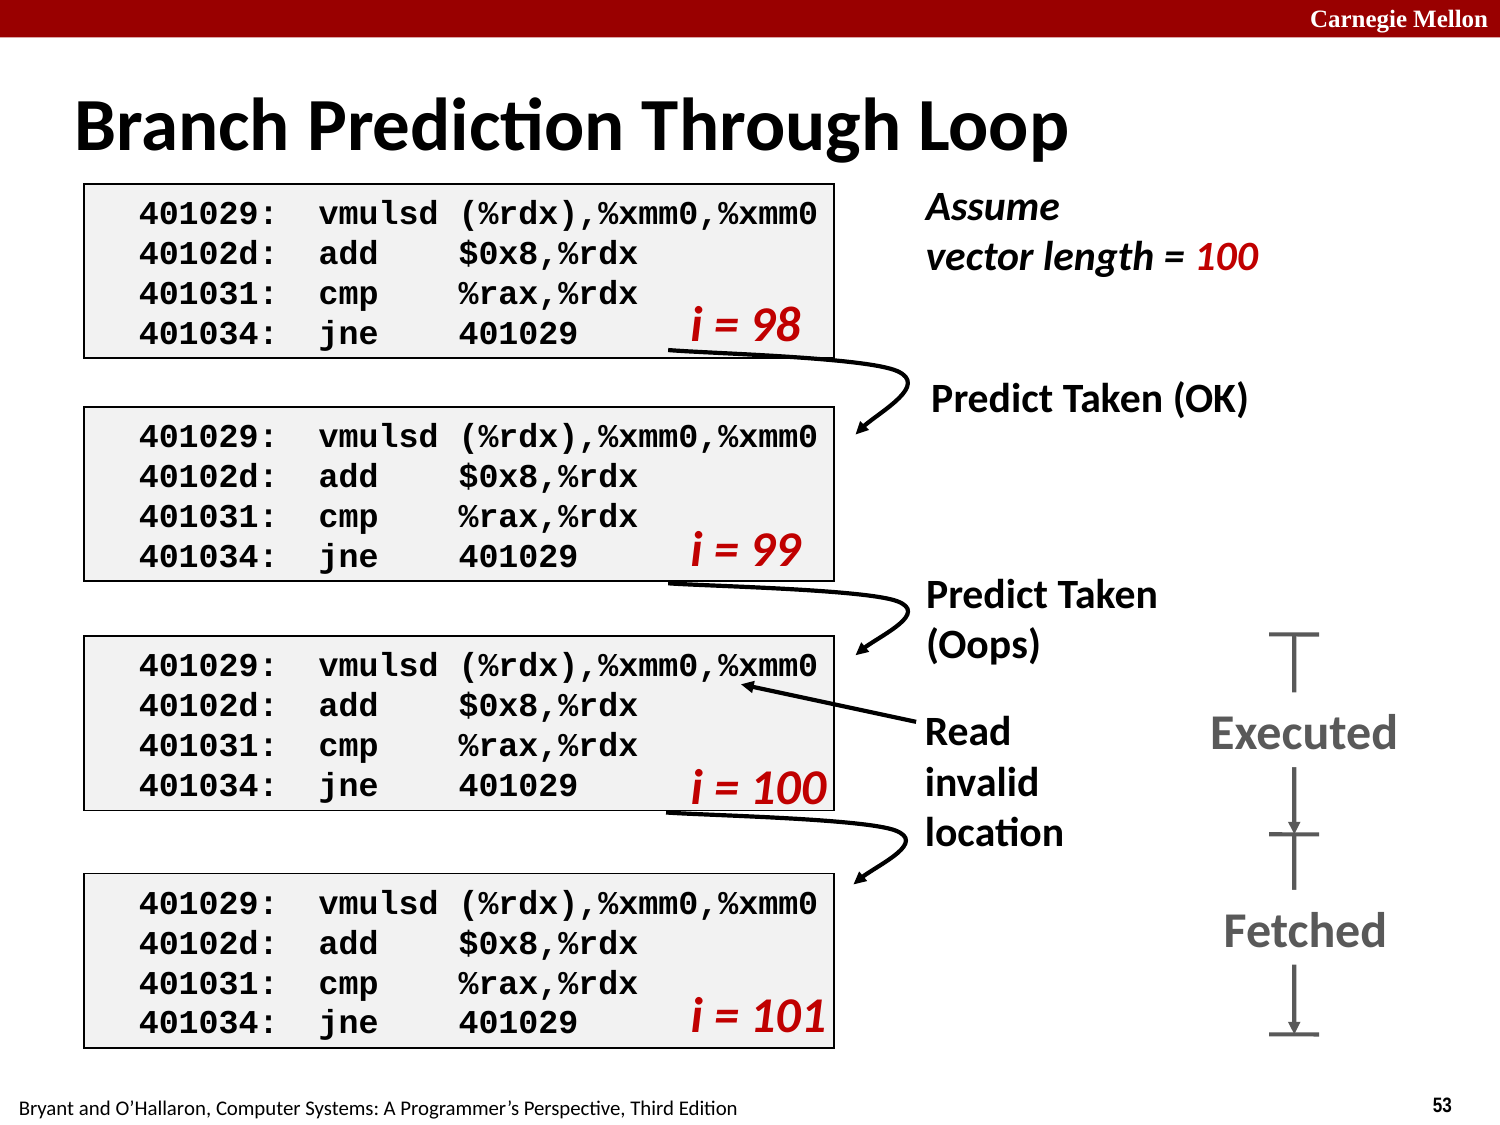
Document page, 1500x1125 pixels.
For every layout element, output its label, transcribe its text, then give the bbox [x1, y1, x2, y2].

text_box [1288, 768, 1301, 834]
text_box [688, 358, 908, 435]
text_box Executed [1195, 692, 1414, 768]
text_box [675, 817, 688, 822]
text_box Assume vector length = 100 [911, 171, 1273, 287]
text_box 401029: vmulsd (%rdx),%xmm0,%xmm0 40102d: add $0x8,%rdx 401031: cmp %rax,%rdx 401034: jne 401029 [83, 636, 834, 811]
title Branch Prediction Through Loop [59, 73, 1349, 168]
text_box Fetched [1208, 889, 1403, 965]
text_box i = 99 [675, 509, 816, 584]
text_box Predict Taken (Oops) [911, 559, 1174, 675]
text_box 401029: vmulsd (%rdx),%xmm0,%xmm0 40102d: add $0x8,%rdx 401031: cmp %rax,%rdx 401034: jne 401029 [83, 183, 834, 358]
text_box i = 100 [675, 746, 842, 821]
text_box Predict Taken (OK) [916, 363, 1265, 429]
text_box [668, 583, 909, 656]
text_box [1288, 965, 1301, 1034]
text_box [741, 680, 917, 722]
text_box [666, 812, 907, 885]
text_box i = 101 [675, 975, 842, 1051]
text_box i = 98 [675, 284, 816, 359]
text_box Read invalid location [910, 696, 1123, 862]
text_box 401029: vmulsd (%rdx),%xmm0,%xmm0 40102d: add $0x8,%rdx 401031: cmp %rax,%rdx 401034: jne 401029 [83, 406, 834, 582]
text_box 401029: vmulsd (%rdx),%xmm0,%xmm0 40102d: add $0x8,%rdx 401031: cmp %rax,%rdx 401034: jne 401029 [83, 873, 834, 1048]
